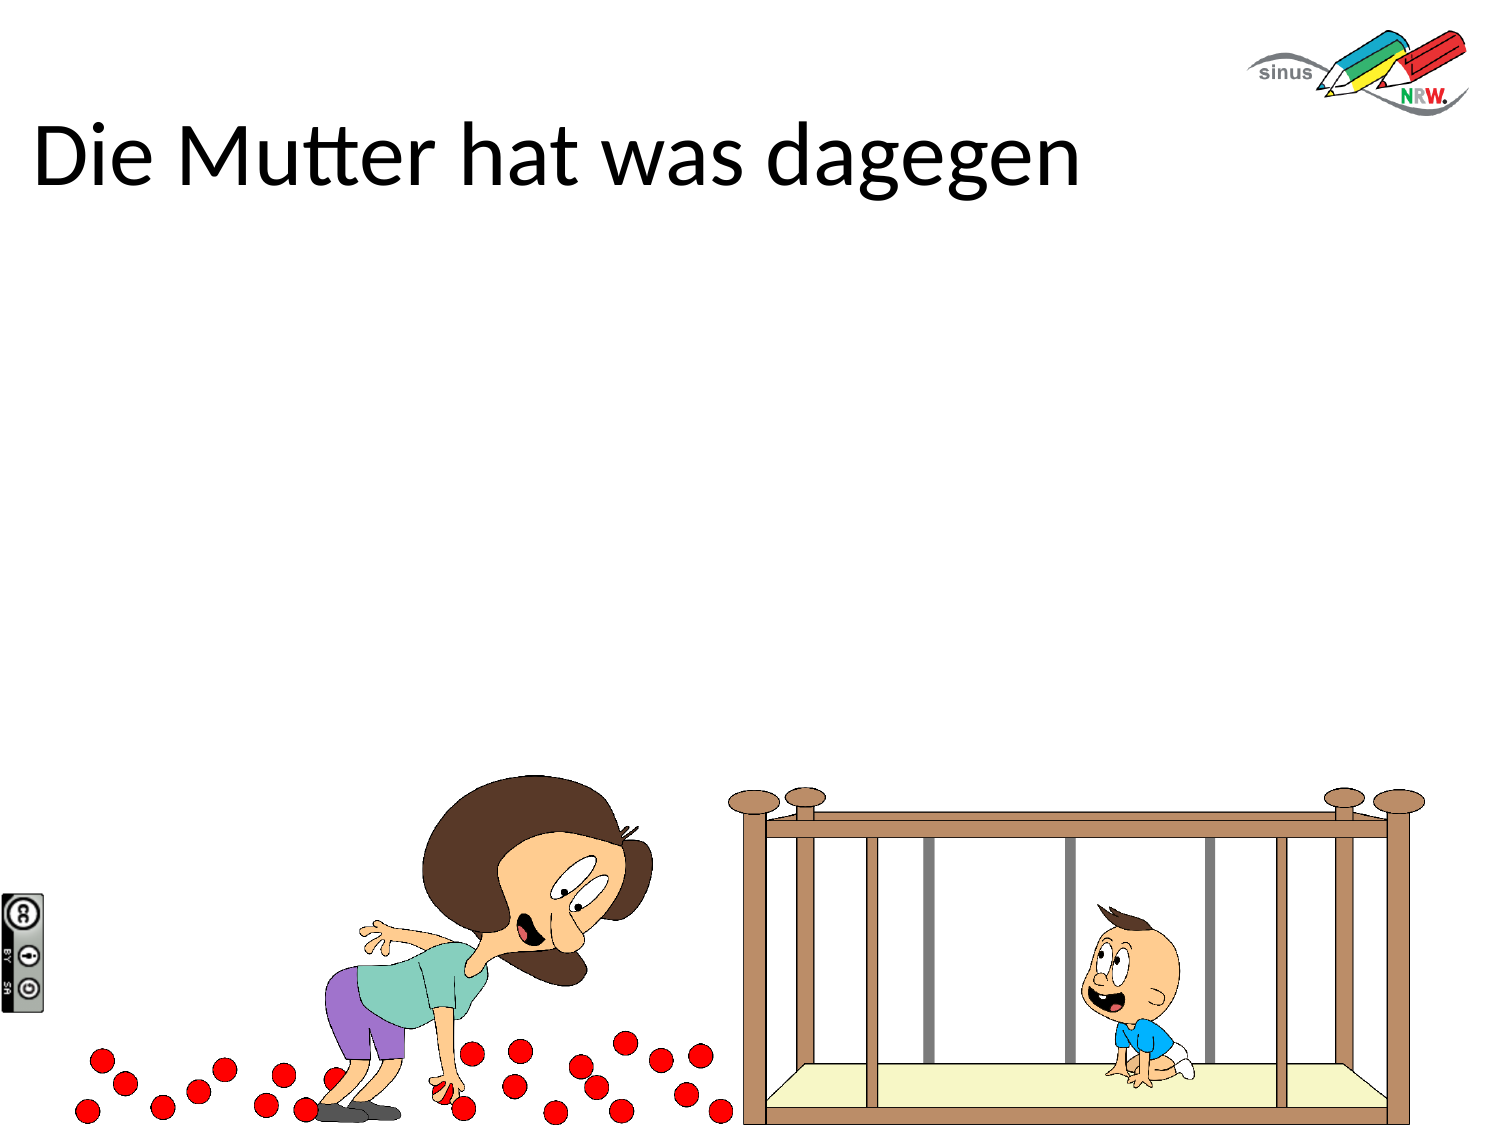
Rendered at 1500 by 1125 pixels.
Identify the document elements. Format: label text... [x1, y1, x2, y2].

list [74, 775, 1426, 1125]
picture [0, 894, 83, 1012]
title Die Mutter hat was dagegen [0, 54, 1117, 243]
picture [1245, 30, 1469, 116]
